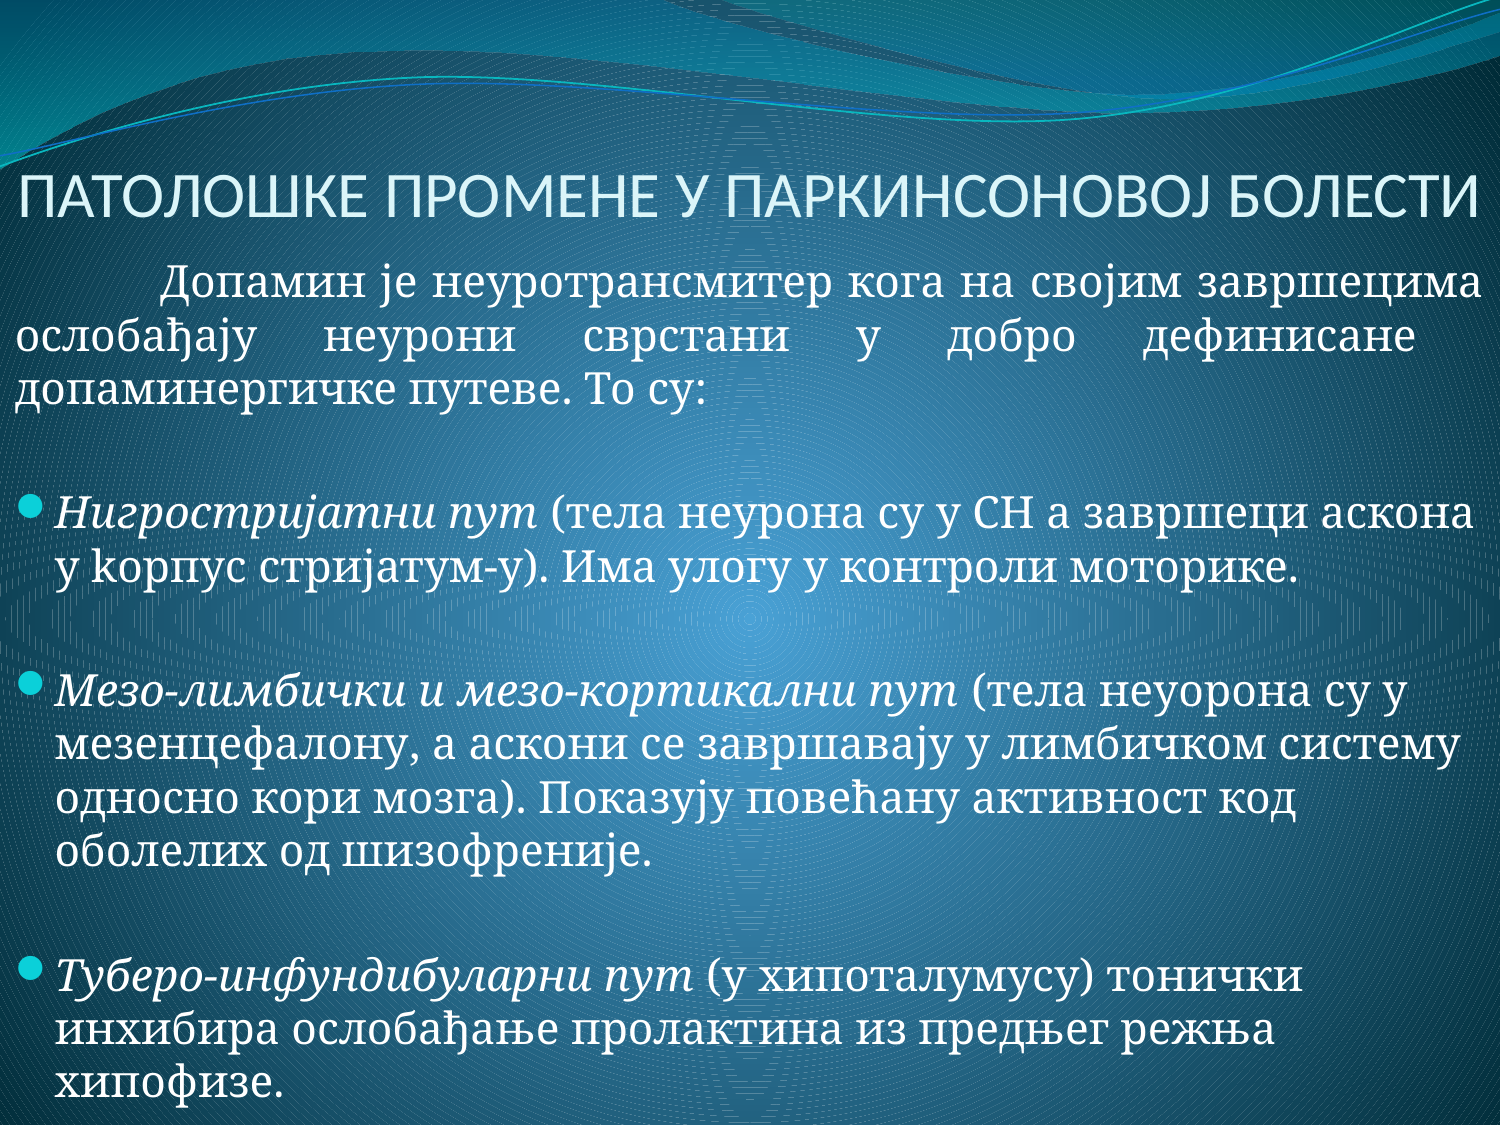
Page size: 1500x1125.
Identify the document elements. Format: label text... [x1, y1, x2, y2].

list Допамин је неуротрансмитер кога на својим завршецима ослобађају неурони сврстани у добро дефинисане допаминергичке путеве. То су: Нигростријатни пут (тела неурона су у СН а завршеци аскона у kорпус стријатум-у). Има улогу у контроли моторике. Мезо-лимбички и мезо-кортикални пут (тела неуорона су у мезенцефалону, а аскони се завршавају у лимбичком систему односно кори мозга). Показују повећану активност код оболелих од шизофреније. Туберо-инфундибуларни пут (у хипоталумусу) тонички инхибира ослобађање пролактина из предњег режња хипофизе. [0, 246, 1500, 1125]
title ПАТОЛОШКЕ ПРОМЕНЕ У ПАРКИНСОНОВОЈ БОЛЕСТИ [0, 70, 1500, 246]
